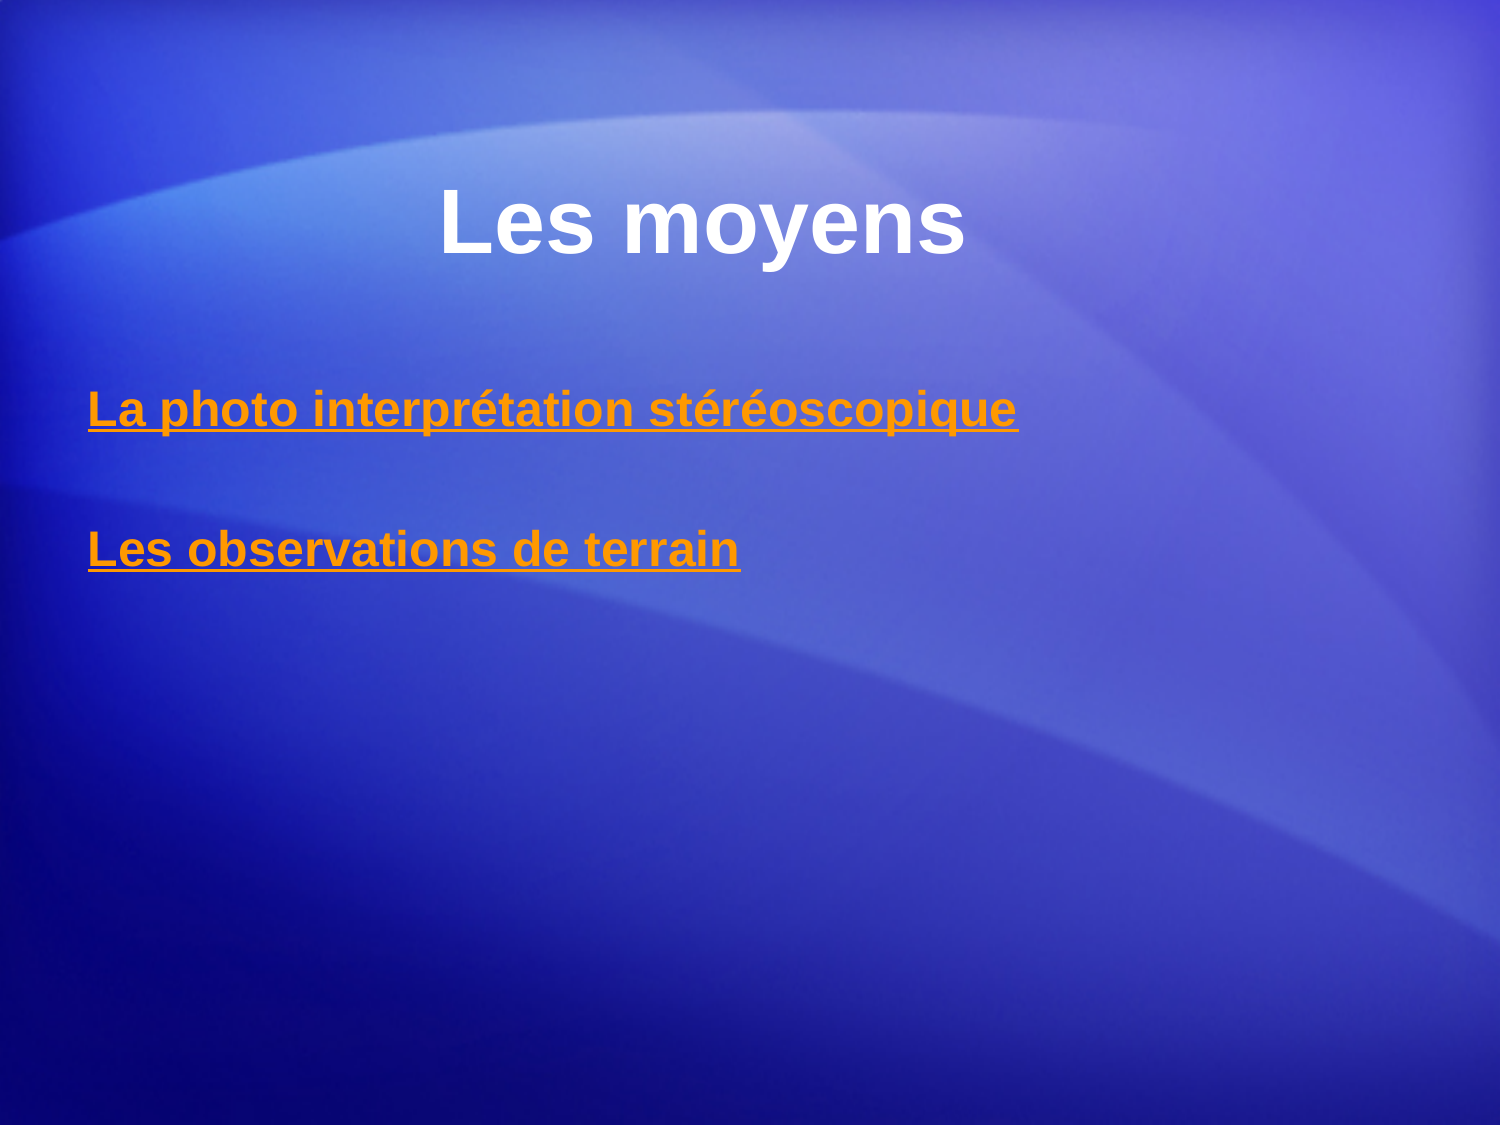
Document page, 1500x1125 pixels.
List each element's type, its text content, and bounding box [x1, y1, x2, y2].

subtitle La photo interprétation stéréoscopique Les observations de terrain [72, 368, 1307, 657]
picture [0, 0, 1500, 1125]
title Les moyens [78, 150, 1354, 393]
